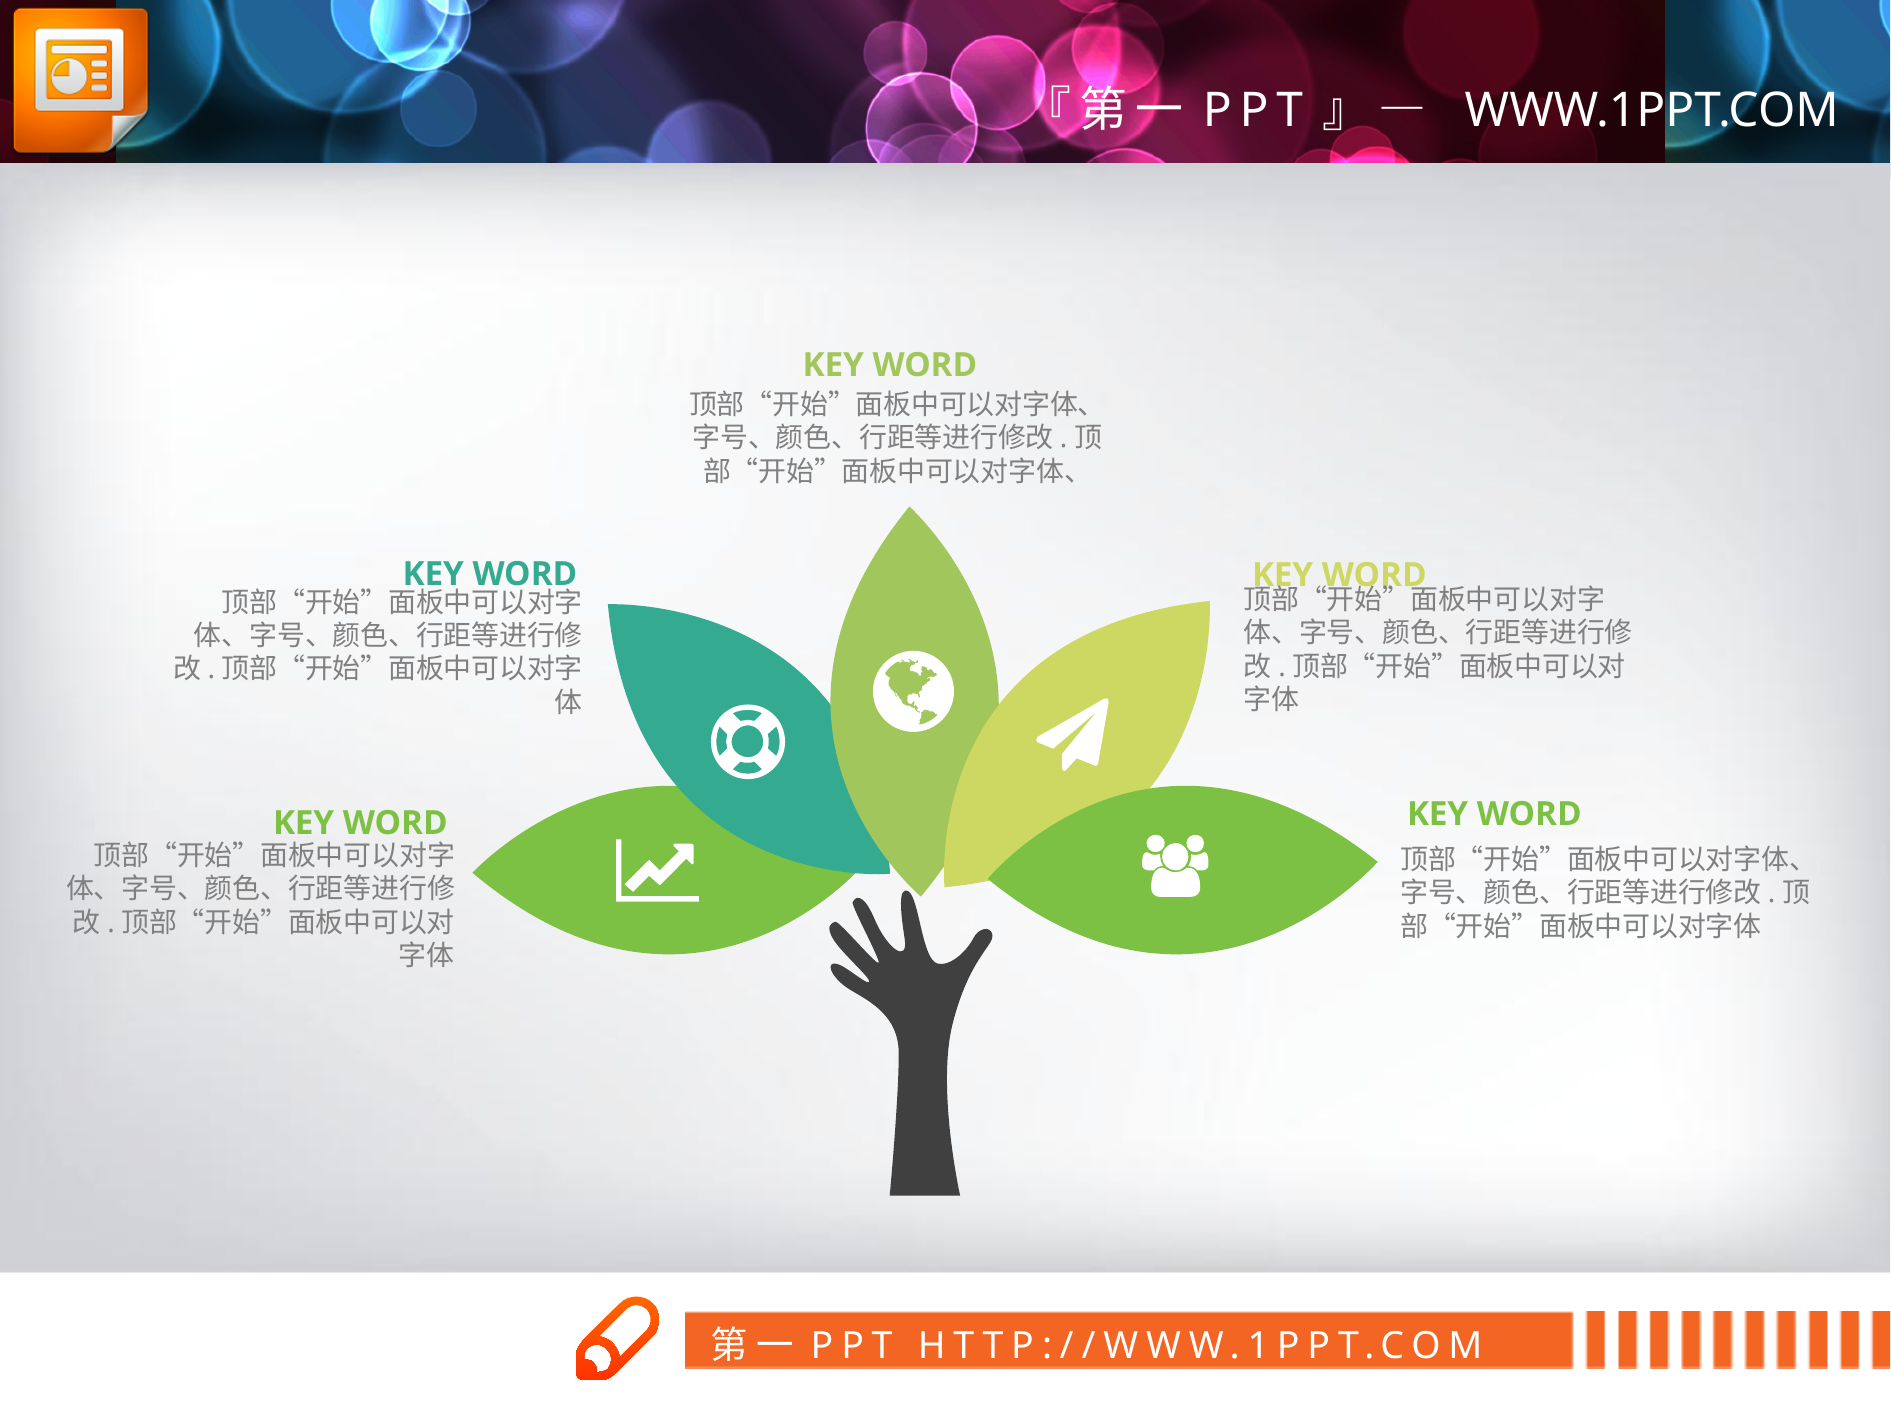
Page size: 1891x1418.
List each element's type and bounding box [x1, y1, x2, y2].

picture [685, 1311, 1891, 1369]
text_box [472, 785, 855, 955]
text_box [872, 650, 954, 732]
picture [0, 0, 1891, 1275]
text_box [1400, 791, 1837, 943]
text_box [607, 604, 891, 875]
text_box [616, 839, 699, 902]
text_box [830, 506, 999, 897]
text_box [829, 890, 993, 1196]
text_box [944, 600, 1210, 888]
text_box [1036, 698, 1109, 772]
text_box [46, 800, 455, 956]
text_box [685, 342, 1109, 488]
text_box [168, 551, 585, 702]
text_box [710, 704, 786, 780]
text_box [1142, 834, 1209, 897]
text_box [987, 785, 1378, 955]
text_box [1243, 552, 1654, 699]
